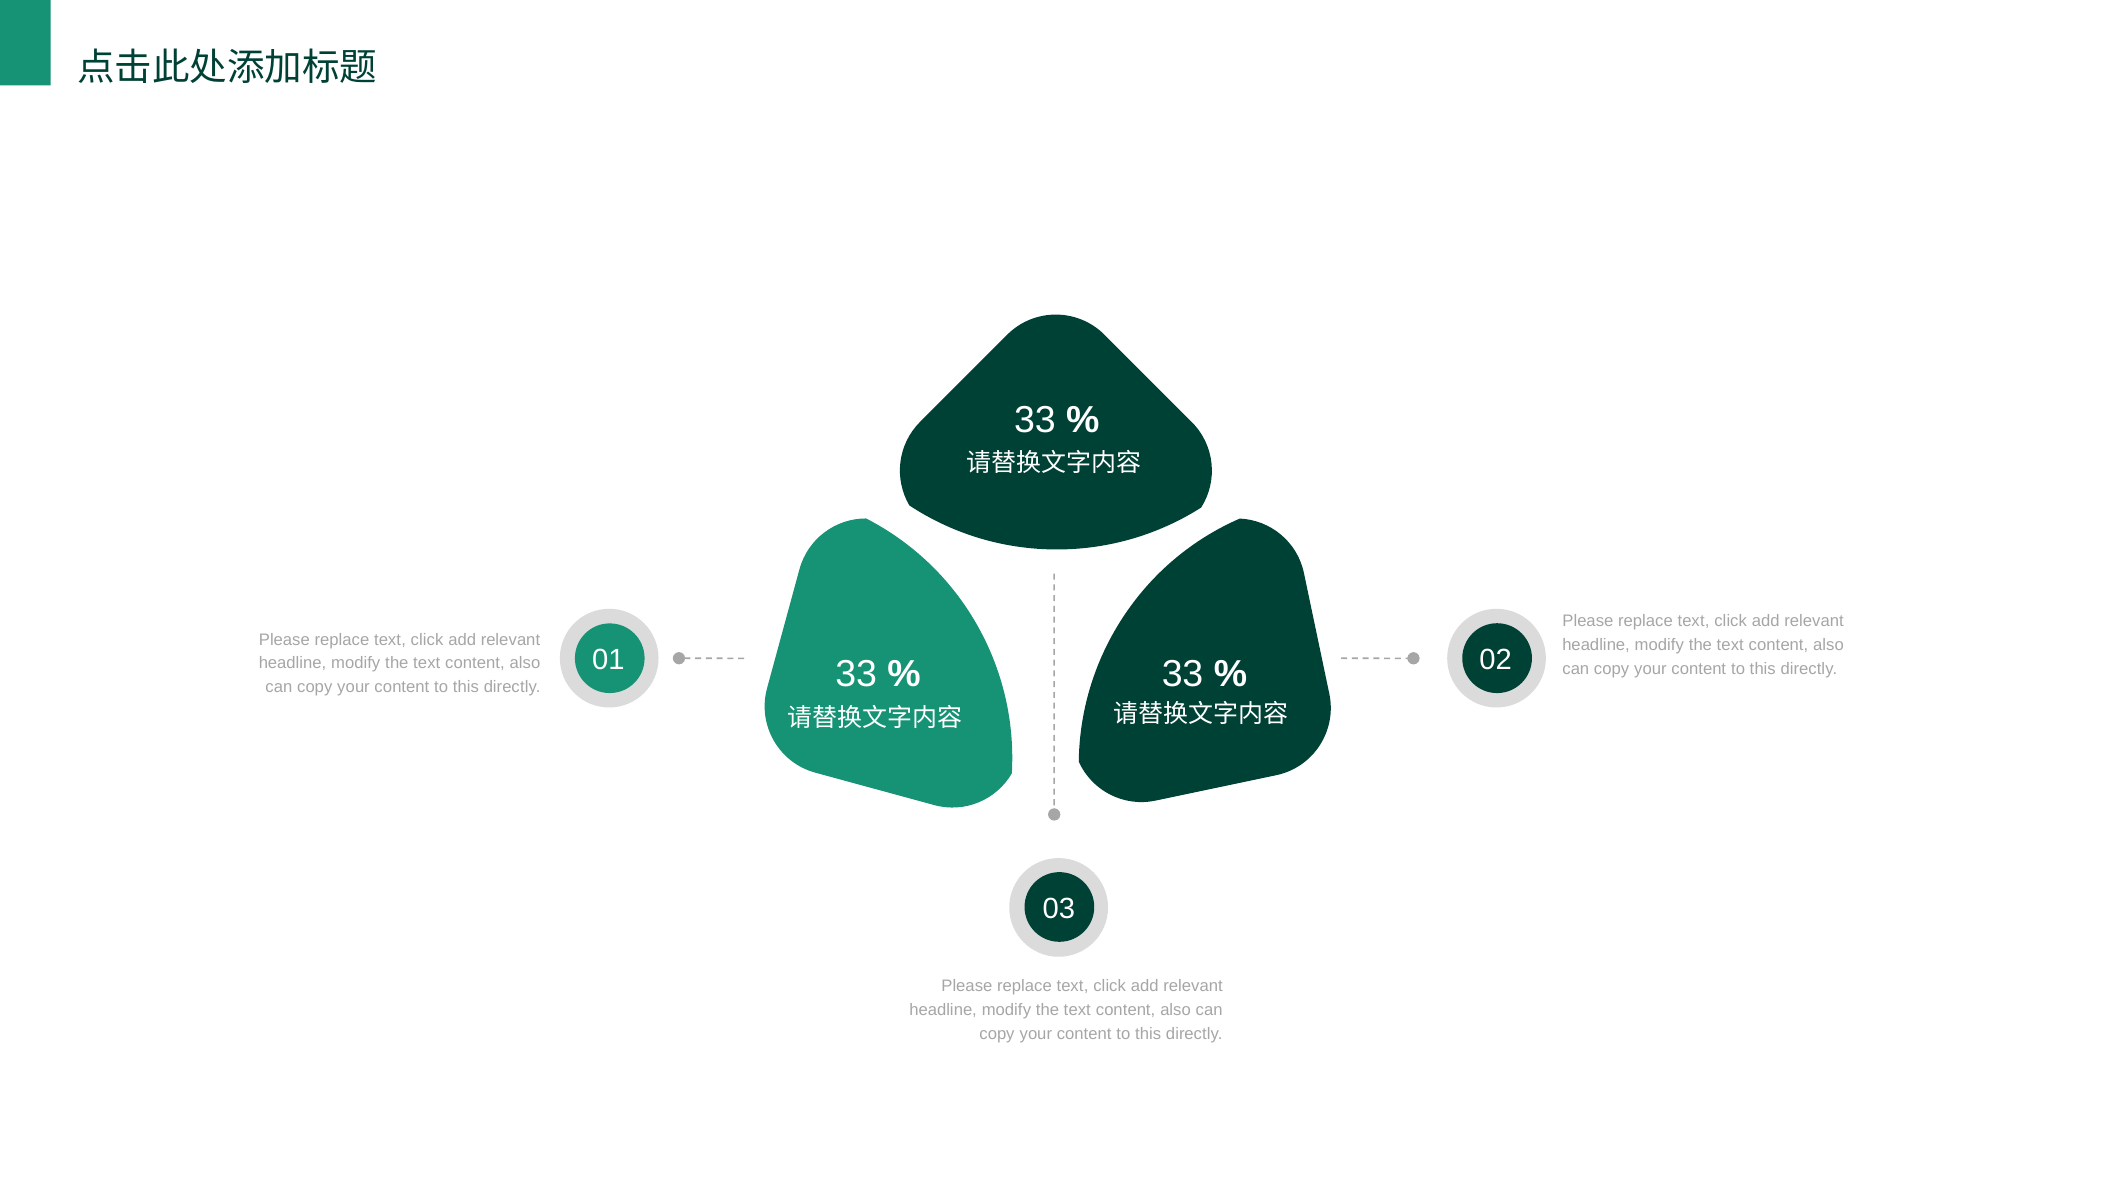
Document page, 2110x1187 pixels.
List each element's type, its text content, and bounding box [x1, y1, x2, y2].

text_box 请替换文字内容 [963, 442, 1149, 480]
text_box 33 % [803, 621, 953, 694]
text_box [1024, 872, 1095, 942]
text_box [559, 608, 659, 708]
text_box 点击此处添加标题 [62, 35, 417, 94]
text_box 请替换文字内容 [1110, 693, 1296, 731]
text_box [899, 314, 1212, 550]
text_box [1407, 652, 1420, 665]
text_box 请替换文字内容 [784, 697, 970, 735]
text_box 03 [1036, 884, 1083, 931]
text_box [672, 652, 691, 665]
text_box 33 % [1130, 621, 1279, 694]
text_box Please replace text, click add relevant headline, modify the text content, also can copy your content to this directly. [874, 970, 1224, 1043]
text_box Please replace text, click add relevant headline, modify the text content, also can copy your content to this directly. [233, 624, 541, 697]
text_box [764, 518, 1013, 808]
text_box Please replace text, click add relevant headline, modify the text content, also can copy your content to this directly. [1562, 605, 1870, 678]
text_box 01 [585, 634, 633, 683]
text_box [1047, 807, 1061, 821]
text_box [1447, 608, 1546, 708]
text_box [1009, 858, 1109, 957]
text_box 33 % [982, 368, 1131, 441]
text_box 02 [1473, 634, 1520, 683]
text_box [1078, 518, 1331, 803]
text_box [1462, 623, 1532, 694]
text_box [574, 623, 645, 694]
